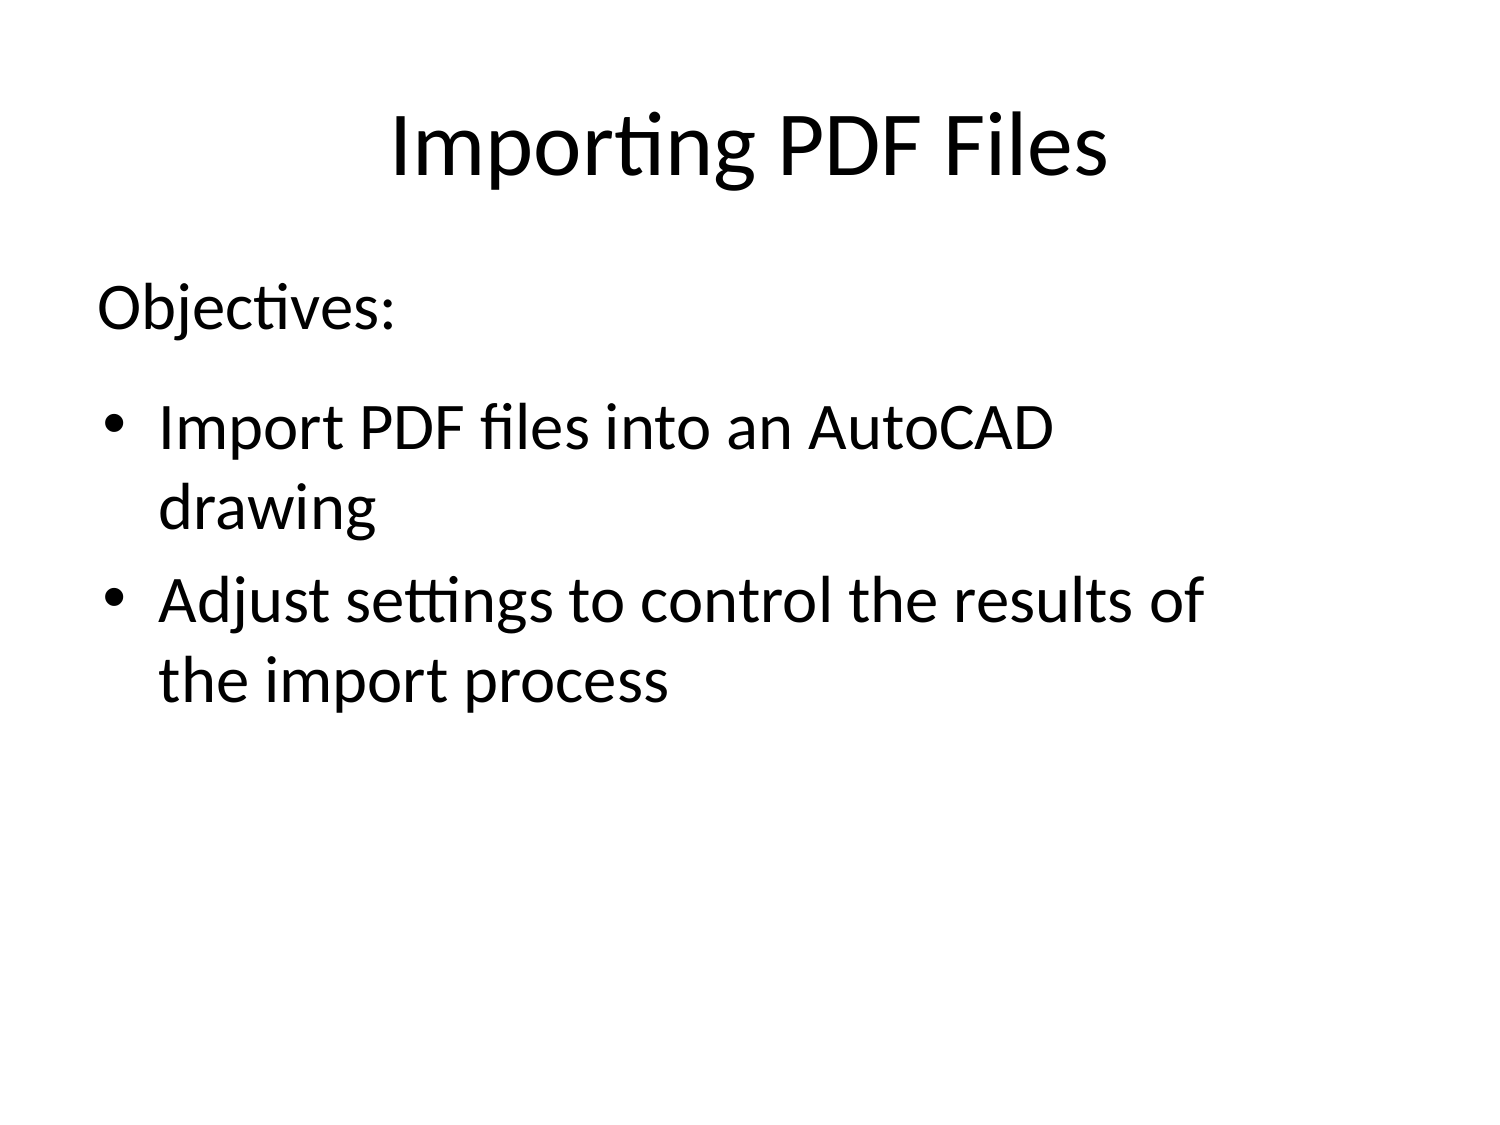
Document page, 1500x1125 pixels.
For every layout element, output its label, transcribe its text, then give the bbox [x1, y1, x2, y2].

title Importing PDF Files [75, 45, 1425, 233]
list Import PDF files into an AutoCAD drawing Adjust settings to control the results of the import process [87, 375, 1288, 1075]
text_box Objectives: [37, 237, 413, 350]
